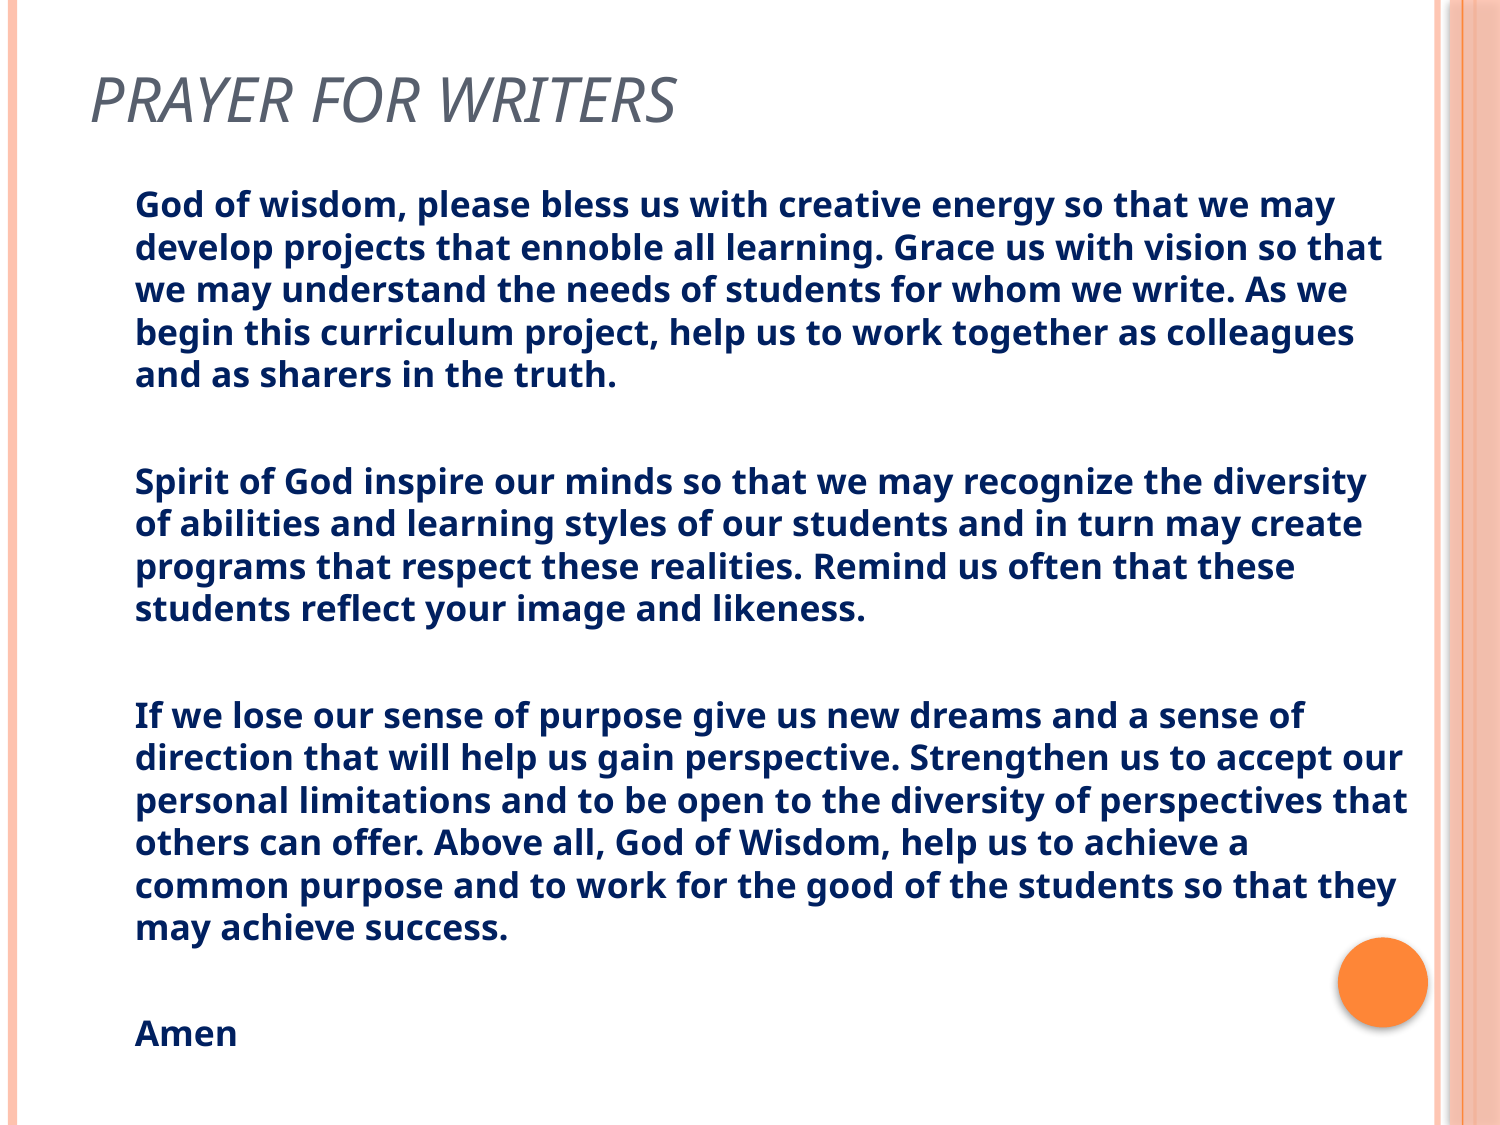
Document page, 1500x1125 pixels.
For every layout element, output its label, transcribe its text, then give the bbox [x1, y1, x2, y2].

list God of wisdom, please bless us with creative energy so that we may develop projects that ennoble all learning. Grace us with vision so that we may understand the needs of students for whom we write. As we begin this curriculum project, help us to work together as colleagues and as sharers in the truth. Spirit of God inspire our minds so that we may recognize the diversity of abilities and learning styles of our students and in turn may create programs that respect these realities. Remind us often that these students reflect your image and likeness. If we lose our sense of purpose give us new dreams and a sense of direction that will help us gain perspective. Strengthen us to accept our personal limitations and to be open to the diversity of perspectives that others can offer. Above all, God of Wisdom, help us to achieve a common purpose and to work for the good of the students so that they may achieve success. Amen [75, 174, 1425, 1063]
title Prayer for Writers [75, 37, 1425, 143]
